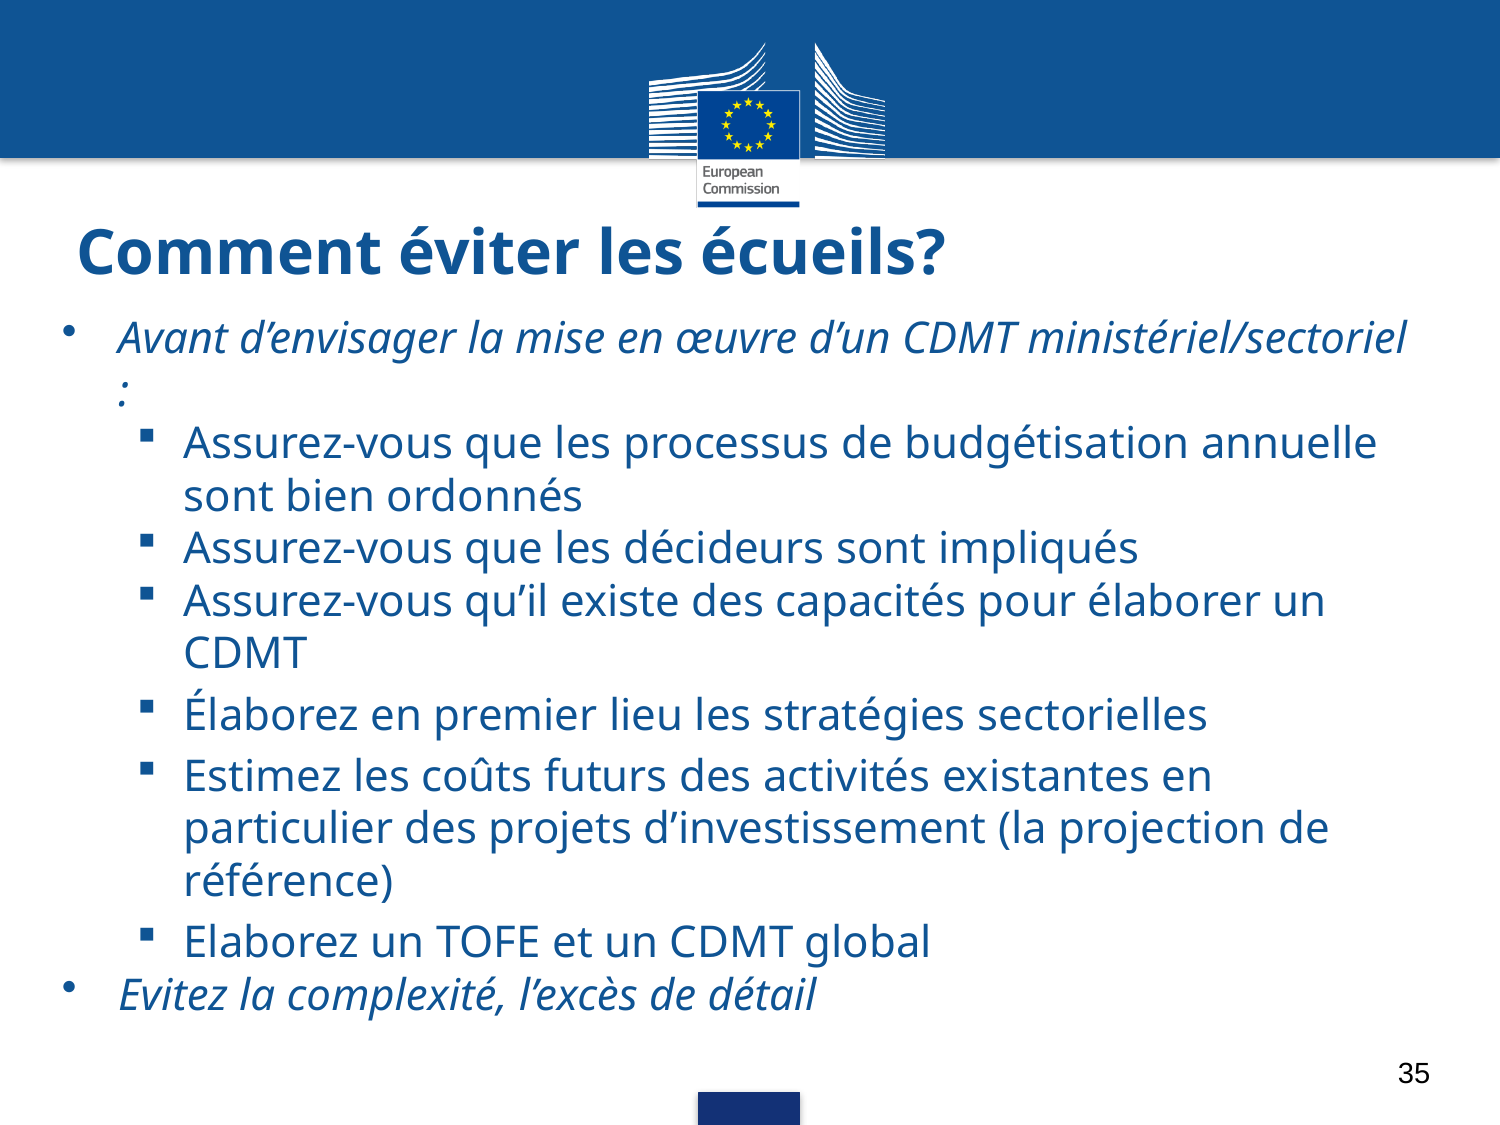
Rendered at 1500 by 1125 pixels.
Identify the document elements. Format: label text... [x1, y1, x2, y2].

title Comment éviter les écueils? [60, 172, 1412, 327]
picture [649, 42, 885, 172]
slide_number 35 [1382, 1046, 1500, 1125]
list Avant d’envisager la mise en œuvre d’un CDMT ministériel/sectoriel : Assurez-vous que les processus de budgétisation annuelle sont bien ordonnés Assurez-vous que les décideurs sont impliqués Assurez-vous qu’il existe des capacités pour élaborer un CDMT Élaborez en premier lieu les stratégies sectorielles Estimez les coûts futurs des activités existantes en particulier des projets d’investissement (la projection de référence) Elaborez un TOFE et un CDMT global Evitez la complexité, l’excès de détail [46, 302, 1426, 1079]
